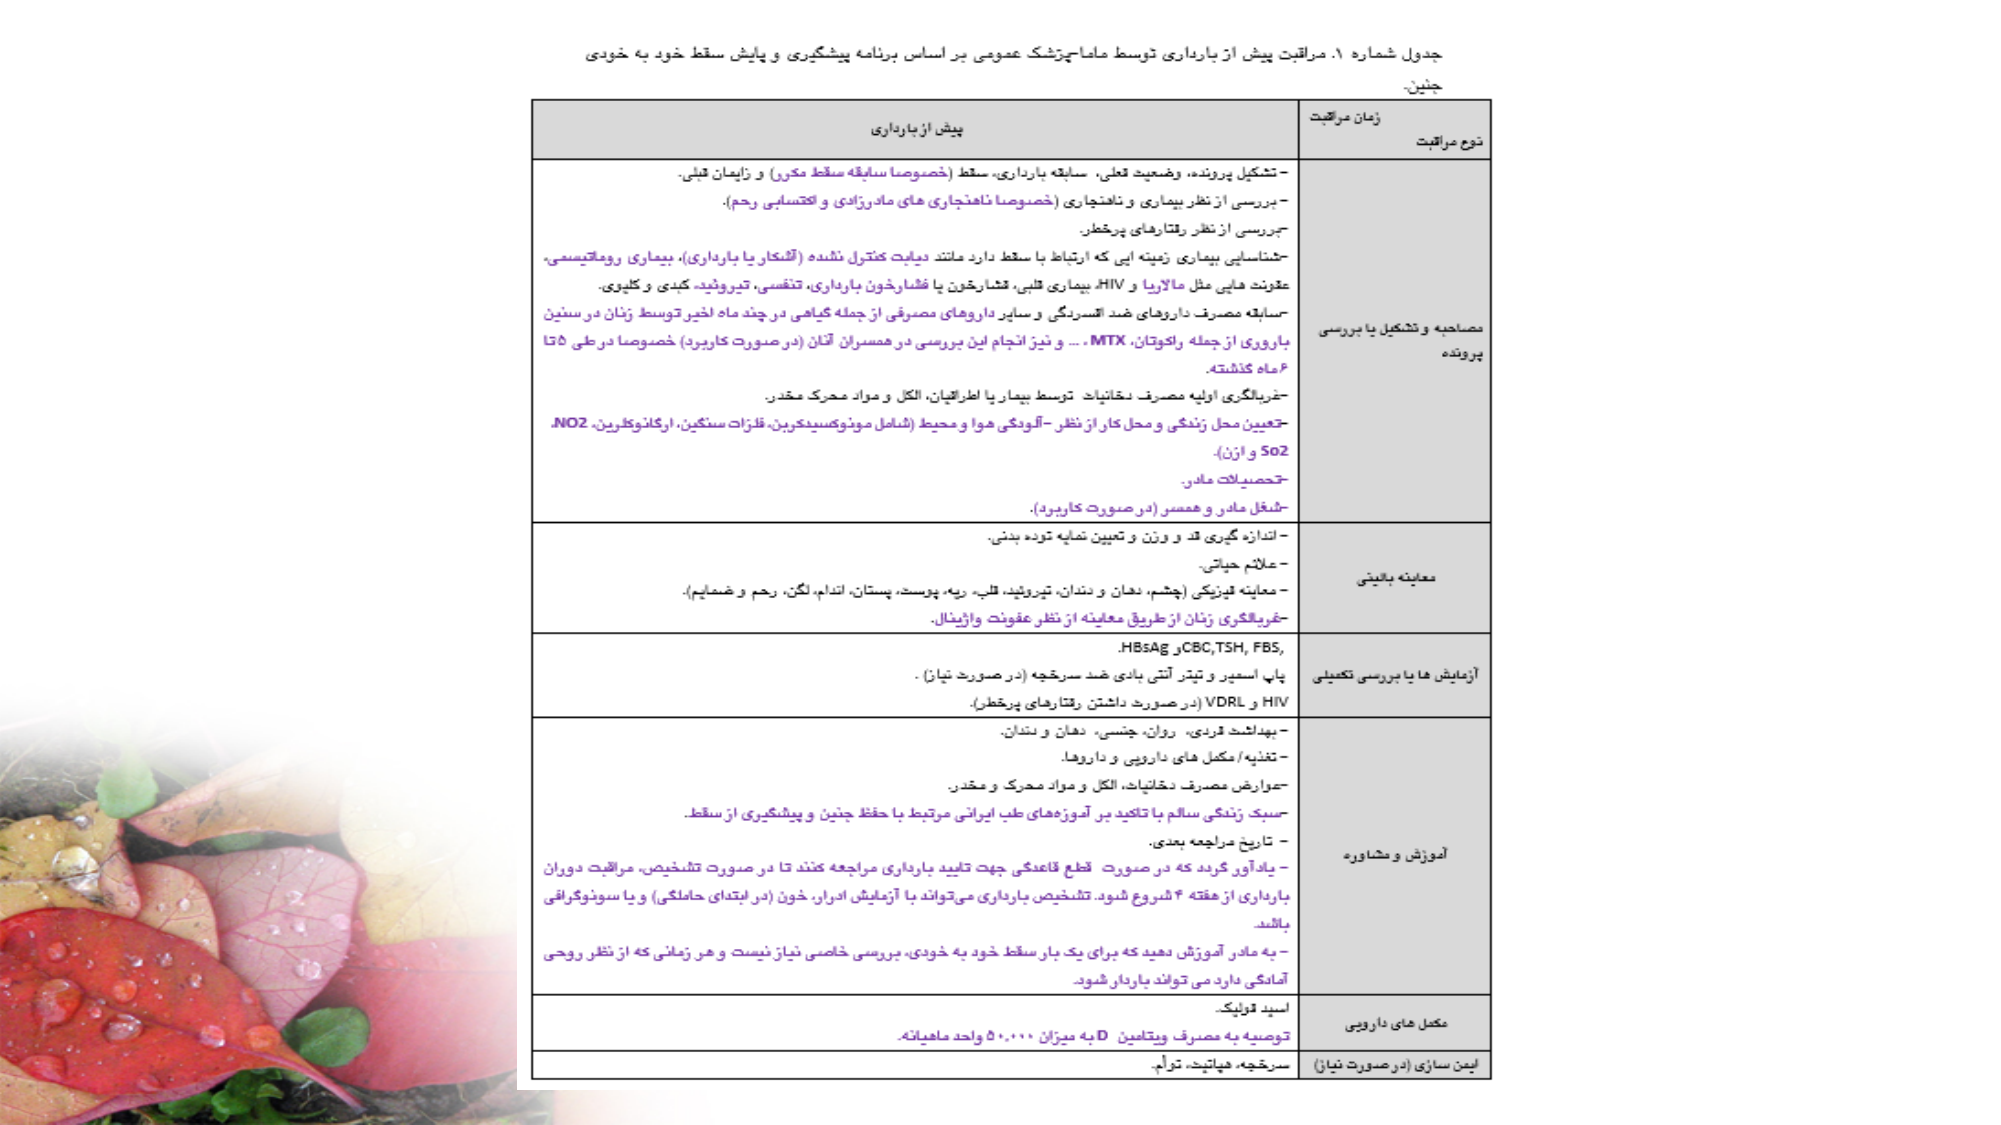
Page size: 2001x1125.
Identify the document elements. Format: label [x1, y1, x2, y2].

picture [0, 30, 1813, 1125]
